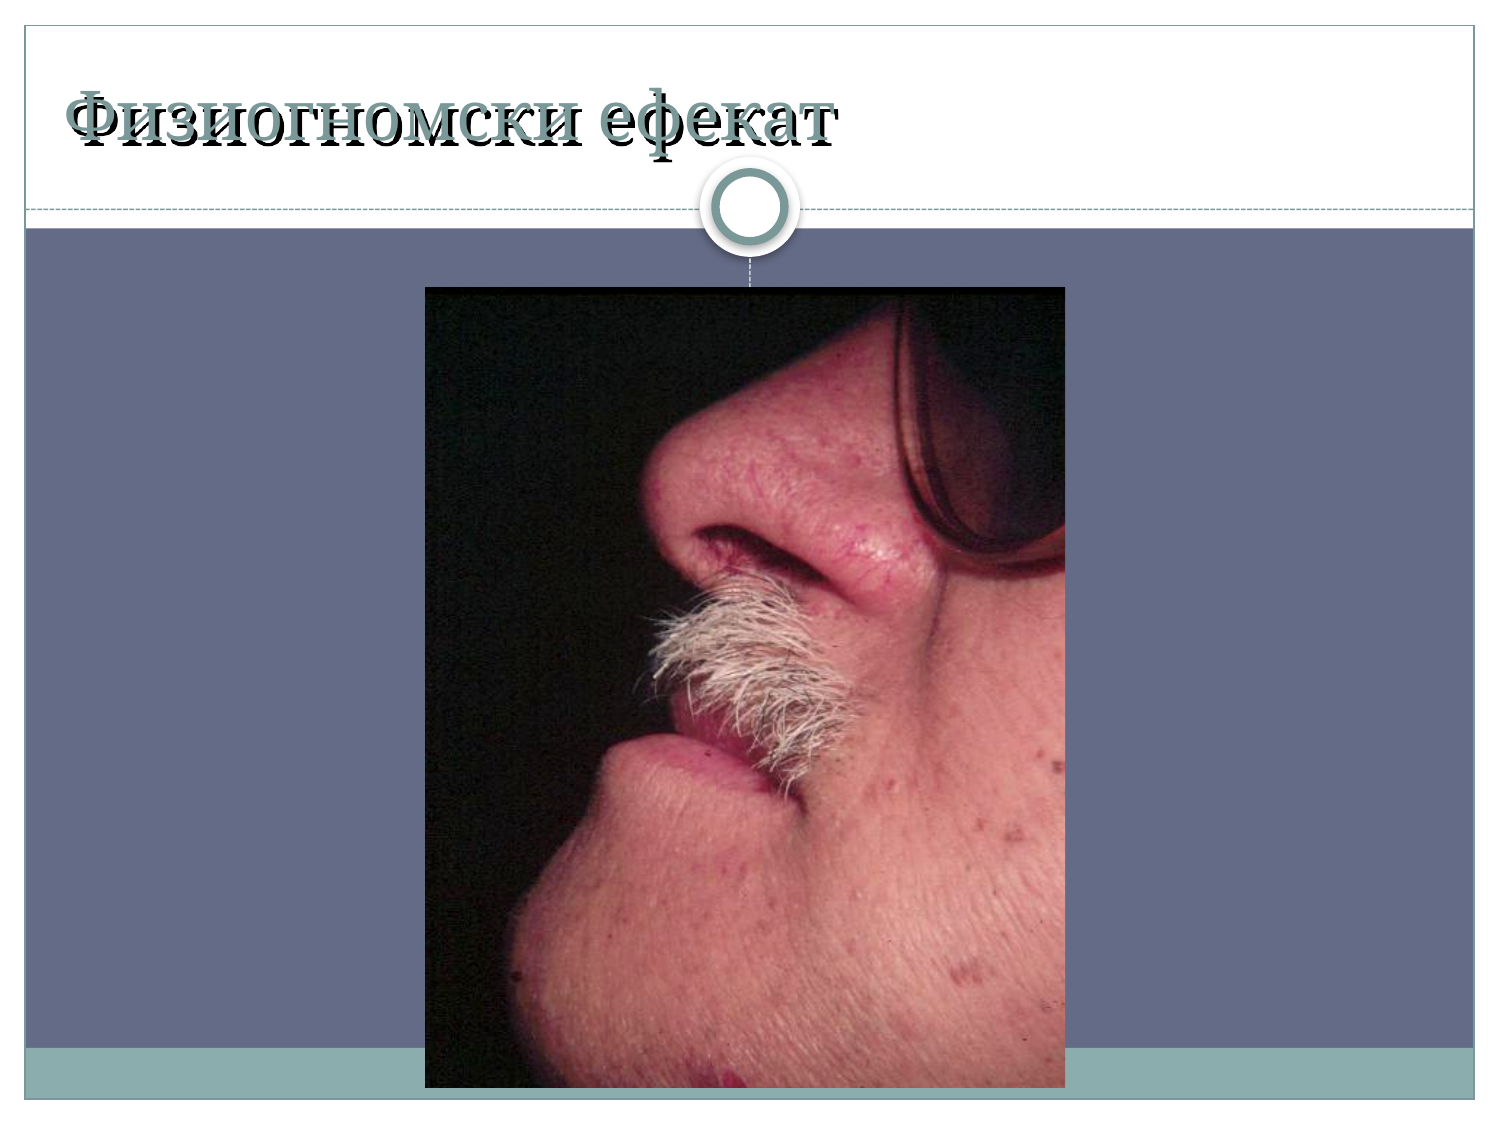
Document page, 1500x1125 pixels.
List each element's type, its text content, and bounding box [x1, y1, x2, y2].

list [424, 287, 1066, 1088]
title Физиогномски ефекат [49, 37, 1450, 162]
